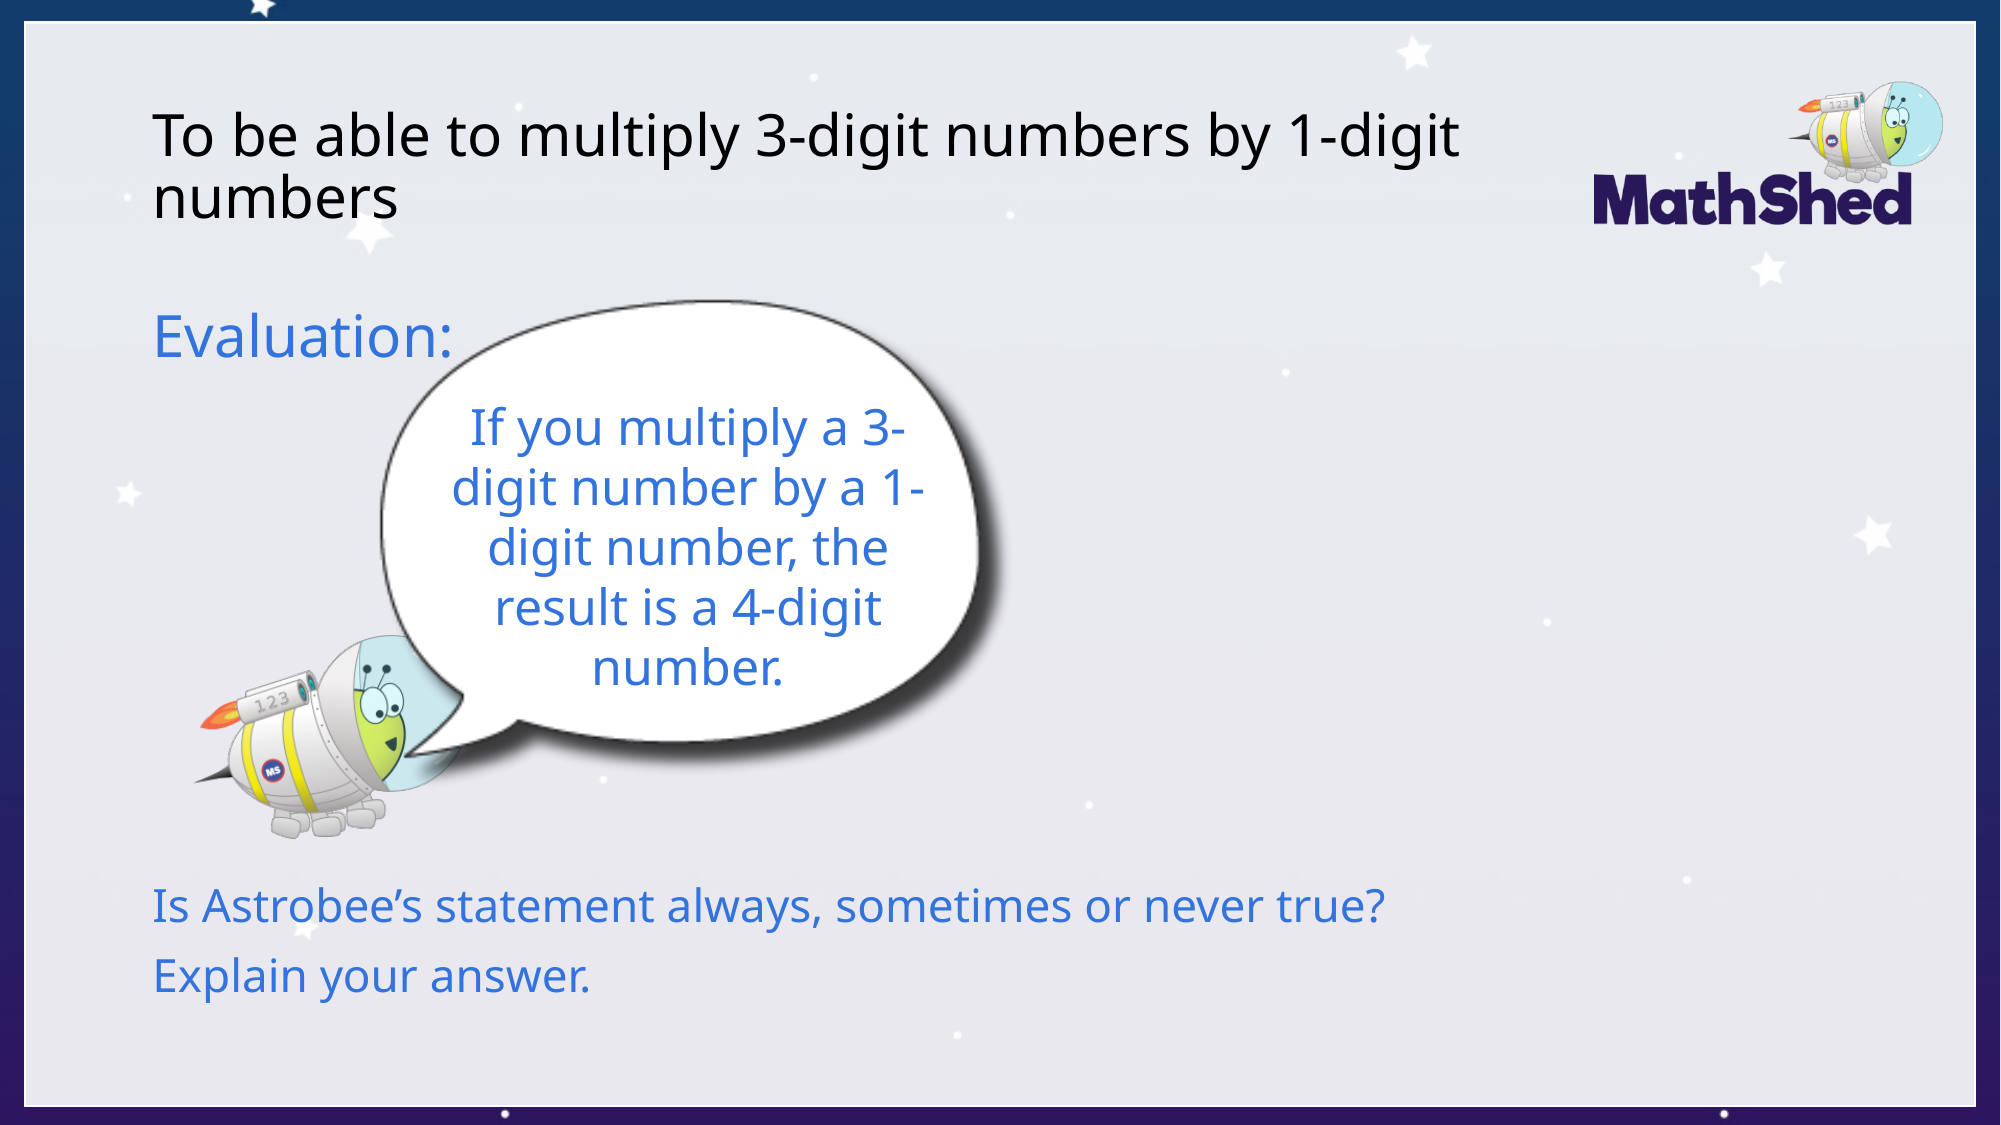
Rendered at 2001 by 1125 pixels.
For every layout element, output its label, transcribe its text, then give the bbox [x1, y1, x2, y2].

list Evaluation: Is Astrobee’s statement always, sometimes or never true? Explain your answer. [137, 299, 1863, 1014]
picture [0, 0, 2001, 1125]
title To be able to multiply 3-digit numbers by 1-digit numbers [137, 59, 1578, 278]
